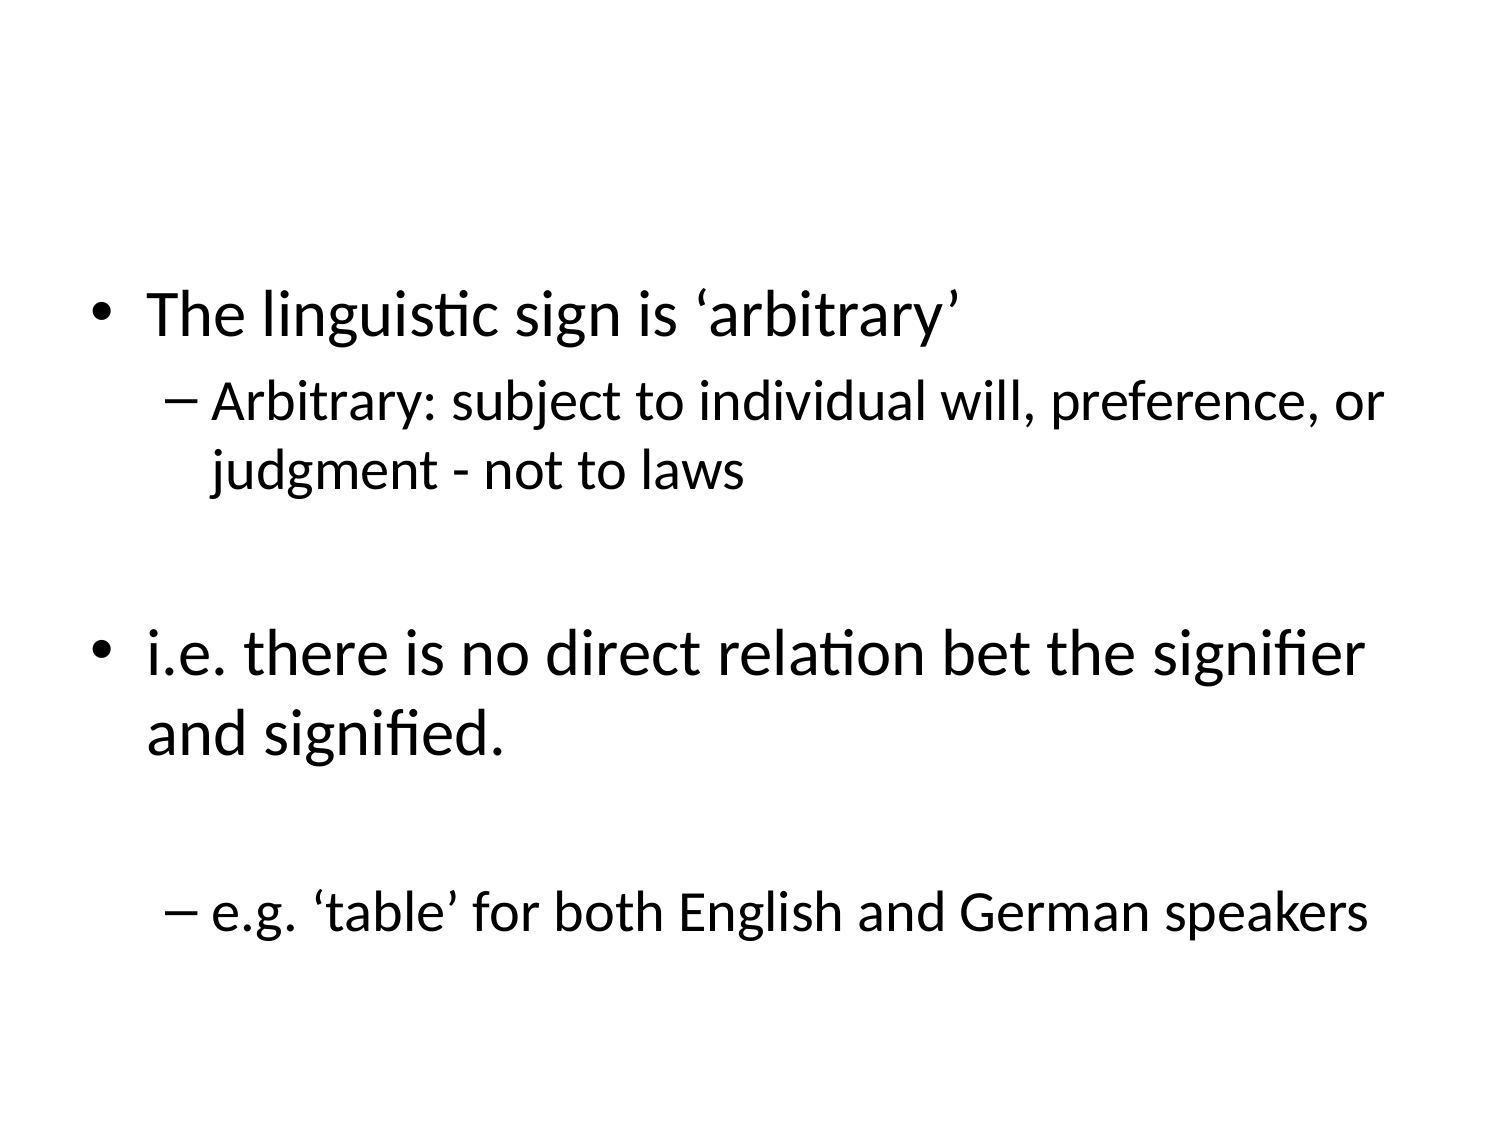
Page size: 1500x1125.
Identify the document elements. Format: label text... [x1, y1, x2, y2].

list The linguistic sign is ‘arbitrary’ Arbitrary: subject to individual will, preference, or judgment - not to laws i.e. there is no direct relation bet the signifier and signified. e.g. ‘table’ for both English and German speakers [75, 262, 1425, 1005]
